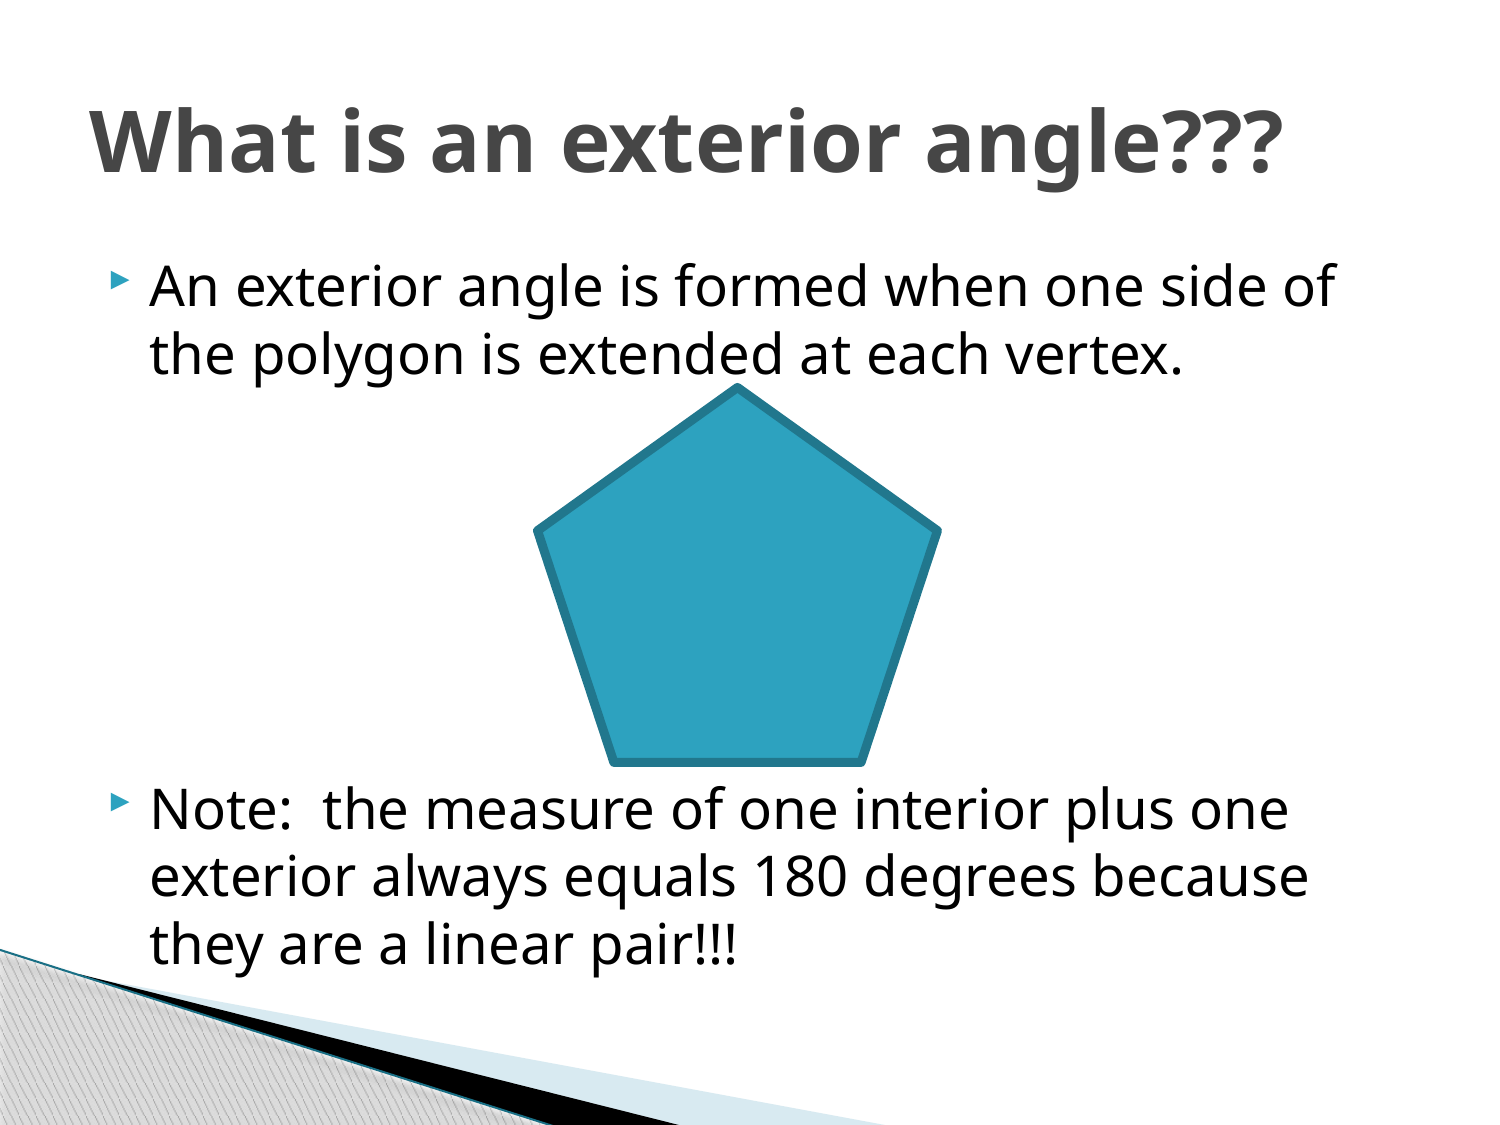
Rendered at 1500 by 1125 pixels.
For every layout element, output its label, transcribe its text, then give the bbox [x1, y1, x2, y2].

title What is an exterior angle??? [75, 45, 1425, 233]
text_box [533, 382, 942, 767]
list An exterior angle is formed when one side of the polygon is extended at each vertex. Note: the measure of one interior plus one exterior always equals 180 degrees because they are a linear pair!!! [75, 243, 1425, 986]
